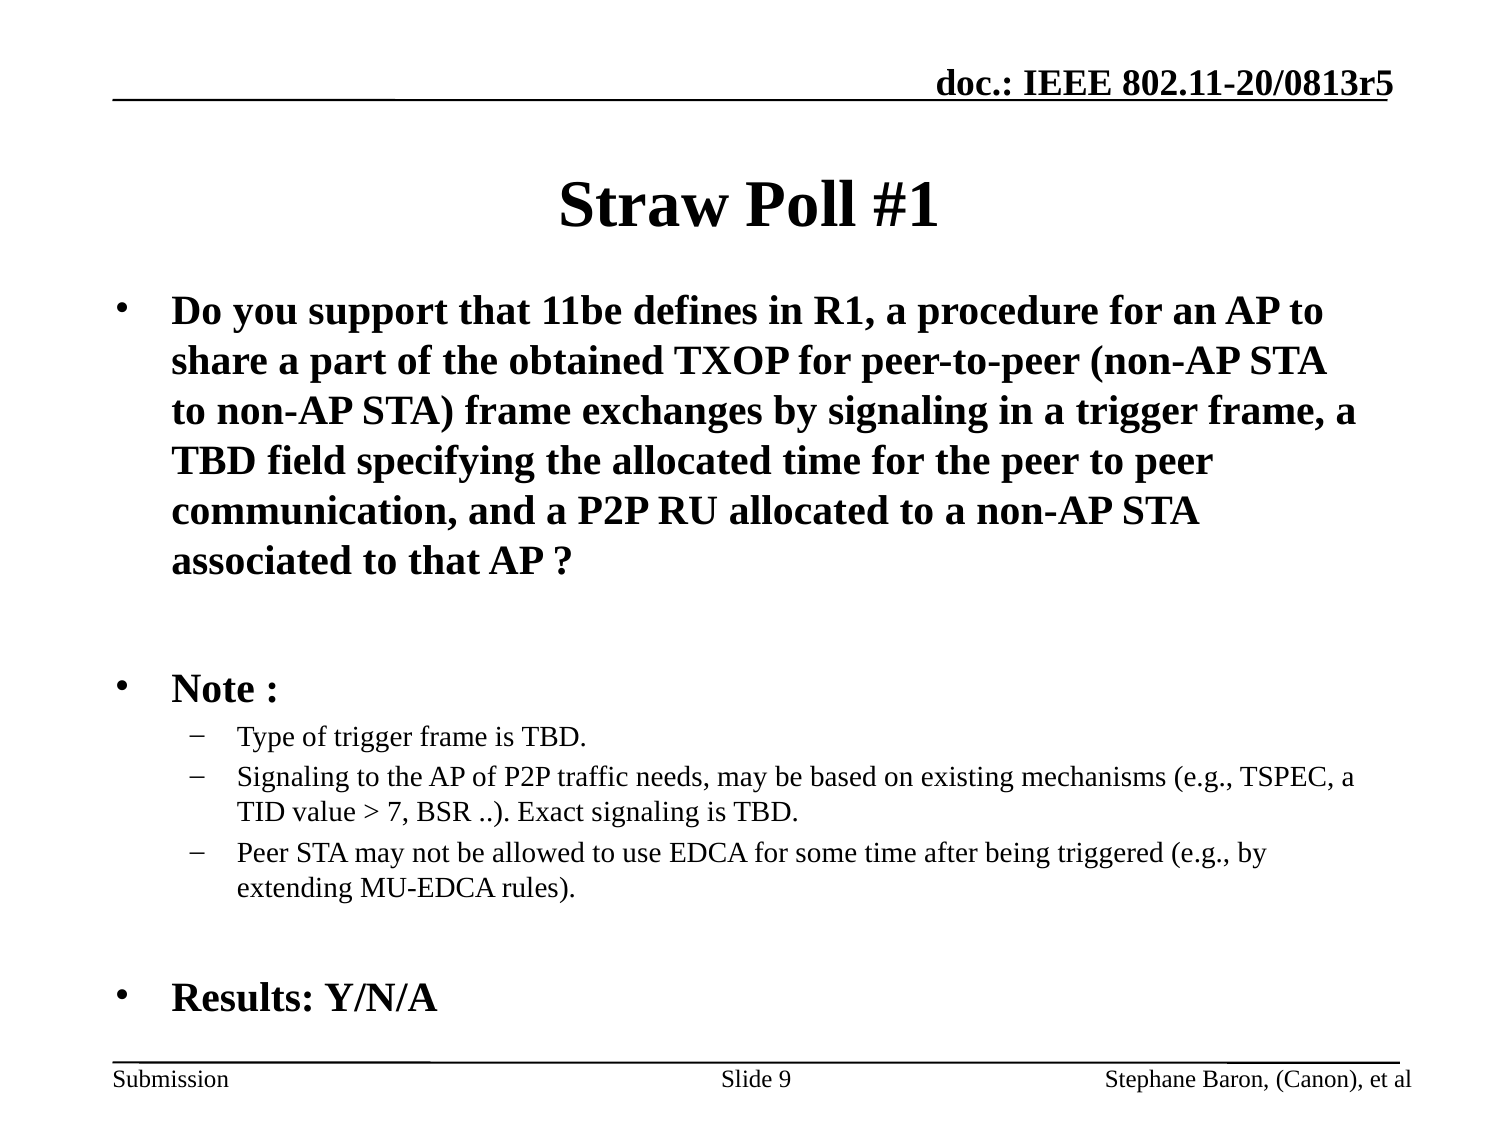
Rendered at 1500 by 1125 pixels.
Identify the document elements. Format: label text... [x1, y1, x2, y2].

text_box Straw Poll #1 [112, 112, 1388, 288]
footer Stephane Baron, (Canon), et al [977, 1061, 1413, 1101]
text_box Do you support that 11be defines in R1, a procedure for an AP to share a part of the obtained TXOP for peer-to-peer (non-AP STA to non-AP STA) frame exchanges by signaling in a trigger frame, a TBD field specifying the allocated time for the peer to peer communication, and a P2P RU allocated to a non-AP STA associated to that AP ? Note : Type of trigger frame is TBD. Signaling to the AP of P2P traffic needs, may be based on existing mechanisms (e.g., TSPEC, a TID value > 7, BSR ..). Exact signaling is TBD. Peer STA may not be allowed to use EDCA for some time after being triggered (e.g., by extending MU-EDCA rules). Results: Y/N/A [99, 274, 1375, 1025]
slide_number Slide 9 [712, 1061, 800, 1123]
